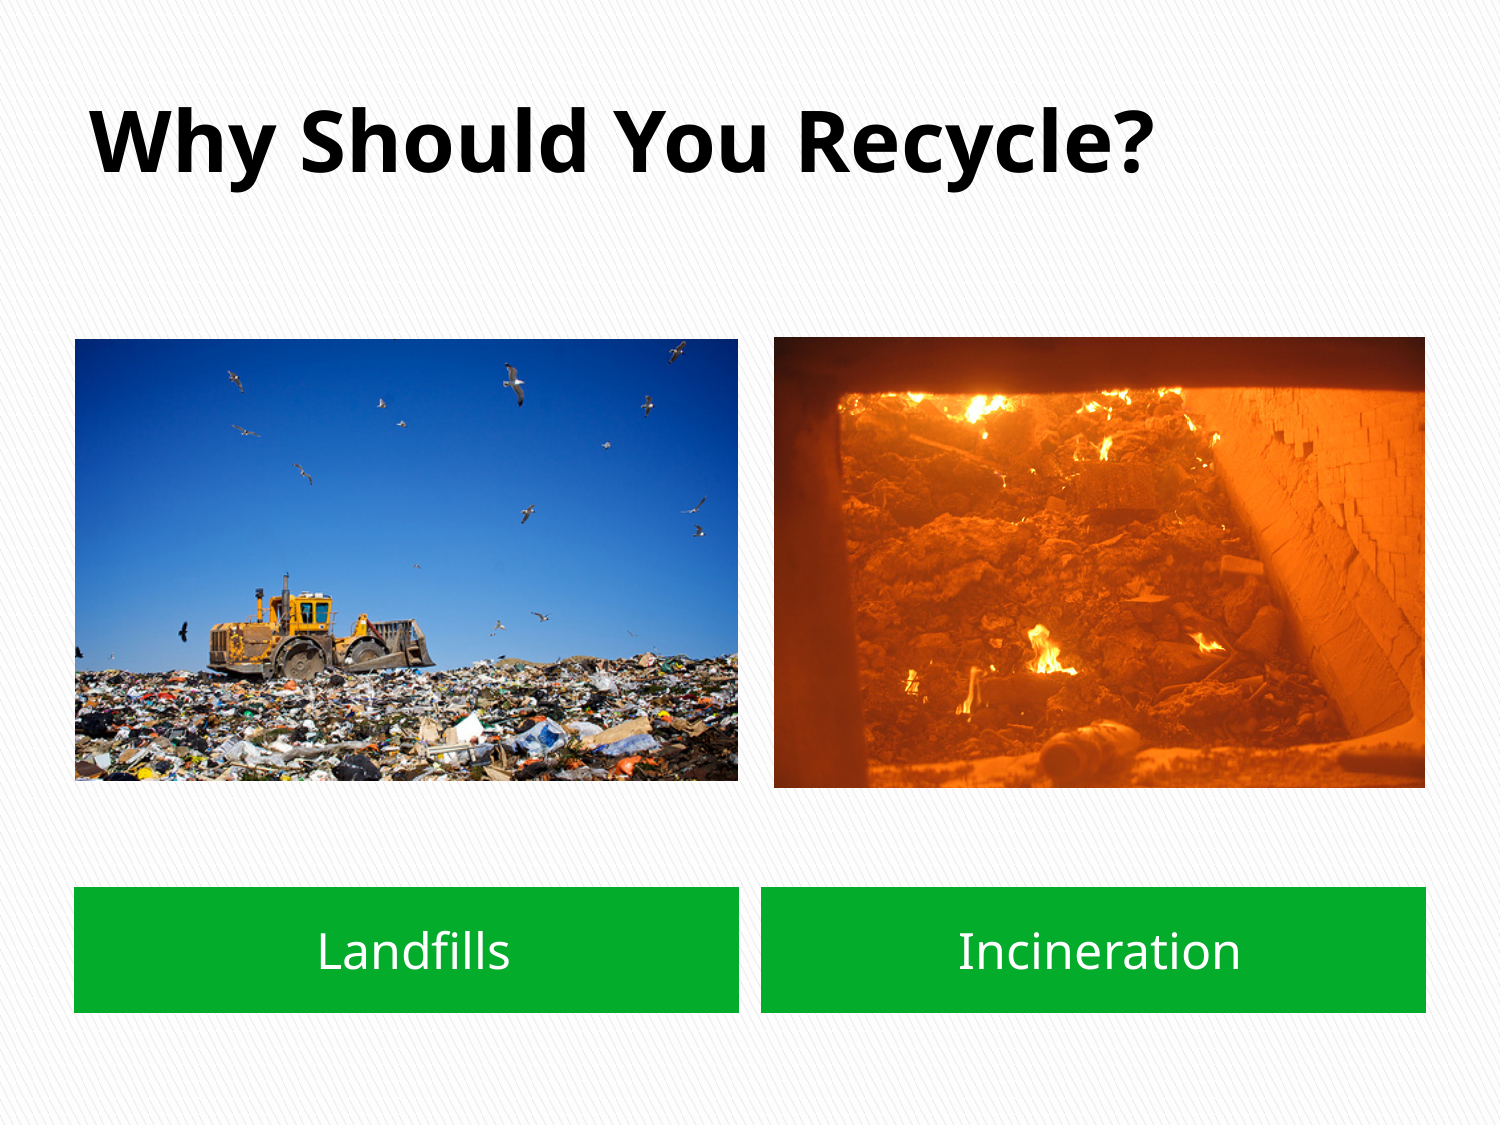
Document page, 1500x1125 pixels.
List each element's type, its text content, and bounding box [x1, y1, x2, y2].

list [74, 339, 738, 782]
title Why Should You Recycle? [75, 44, 1425, 233]
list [774, 337, 1426, 788]
list Incineration [761, 887, 1426, 1013]
list Landfills [74, 887, 739, 1013]
